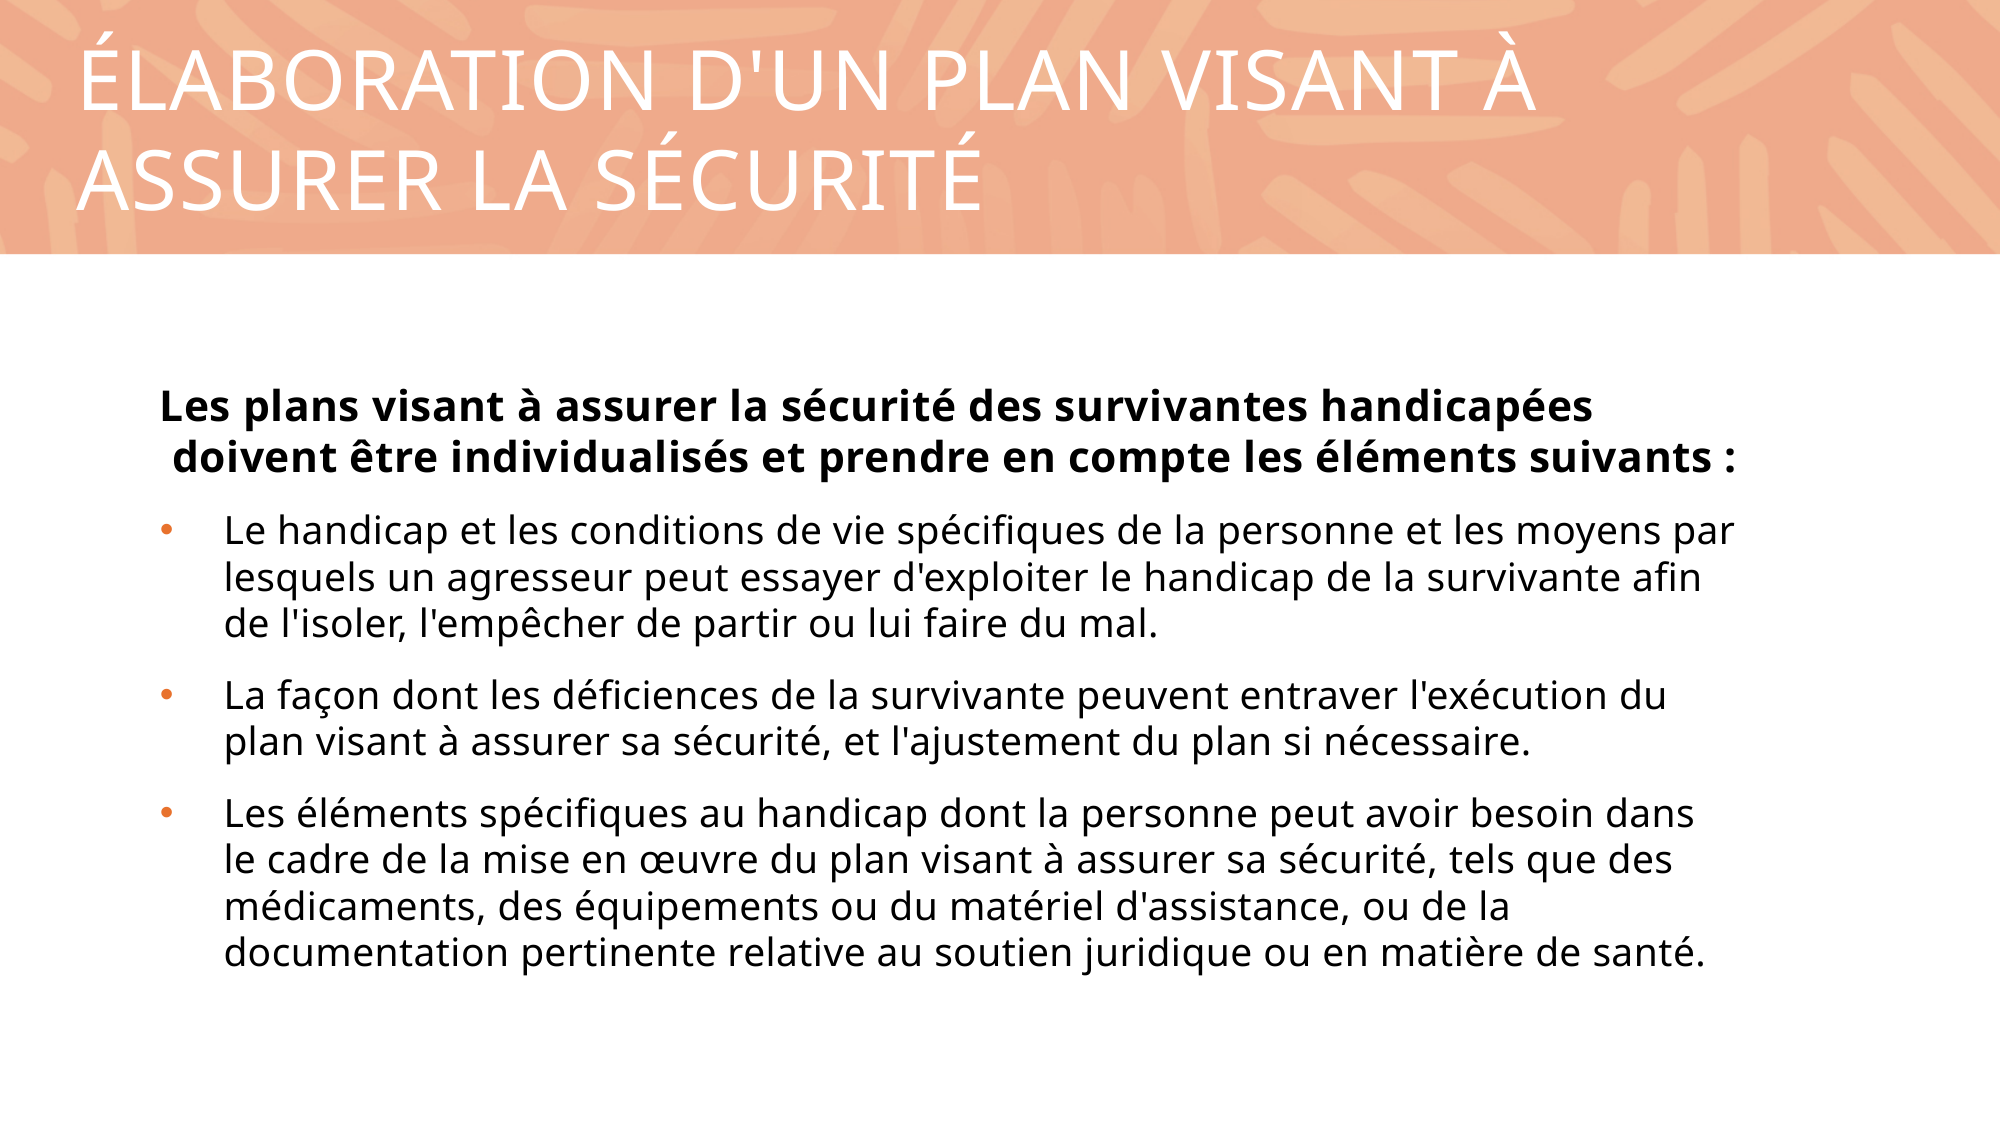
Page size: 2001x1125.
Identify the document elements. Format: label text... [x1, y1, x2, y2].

text_box Élaboration d'un plan visant à assurer la sécurité [61, 33, 1938, 220]
picture [0, 0, 2000, 1125]
text_box Les plans visant à assurer la sécurité des survivantes handicapées doivent être individualisés et prendre en compte les éléments suivants : Le handicap et les conditions de vie spécifiques de la personne et les moyens par lesquels un agresseur peut essayer d'exploiter le handicap de la survivante afin de l'isoler, l'empêcher de partir ou lui faire du mal. La façon dont les déficiences de la survivante peuvent entraver l'exécution du plan visant à assurer sa sécurité, et l'ajustement du plan si nécessaire. Les éléments spécifiques au handicap dont la personne peut avoir besoin dans le cadre de la mise en œuvre du plan visant à assurer sa sécurité, tels que des médicaments, des équipements ou du matériel d'assistance, ou de la documentation pertinente relative au soutien juridique ou en matière de santé. [152, 371, 1747, 1032]
